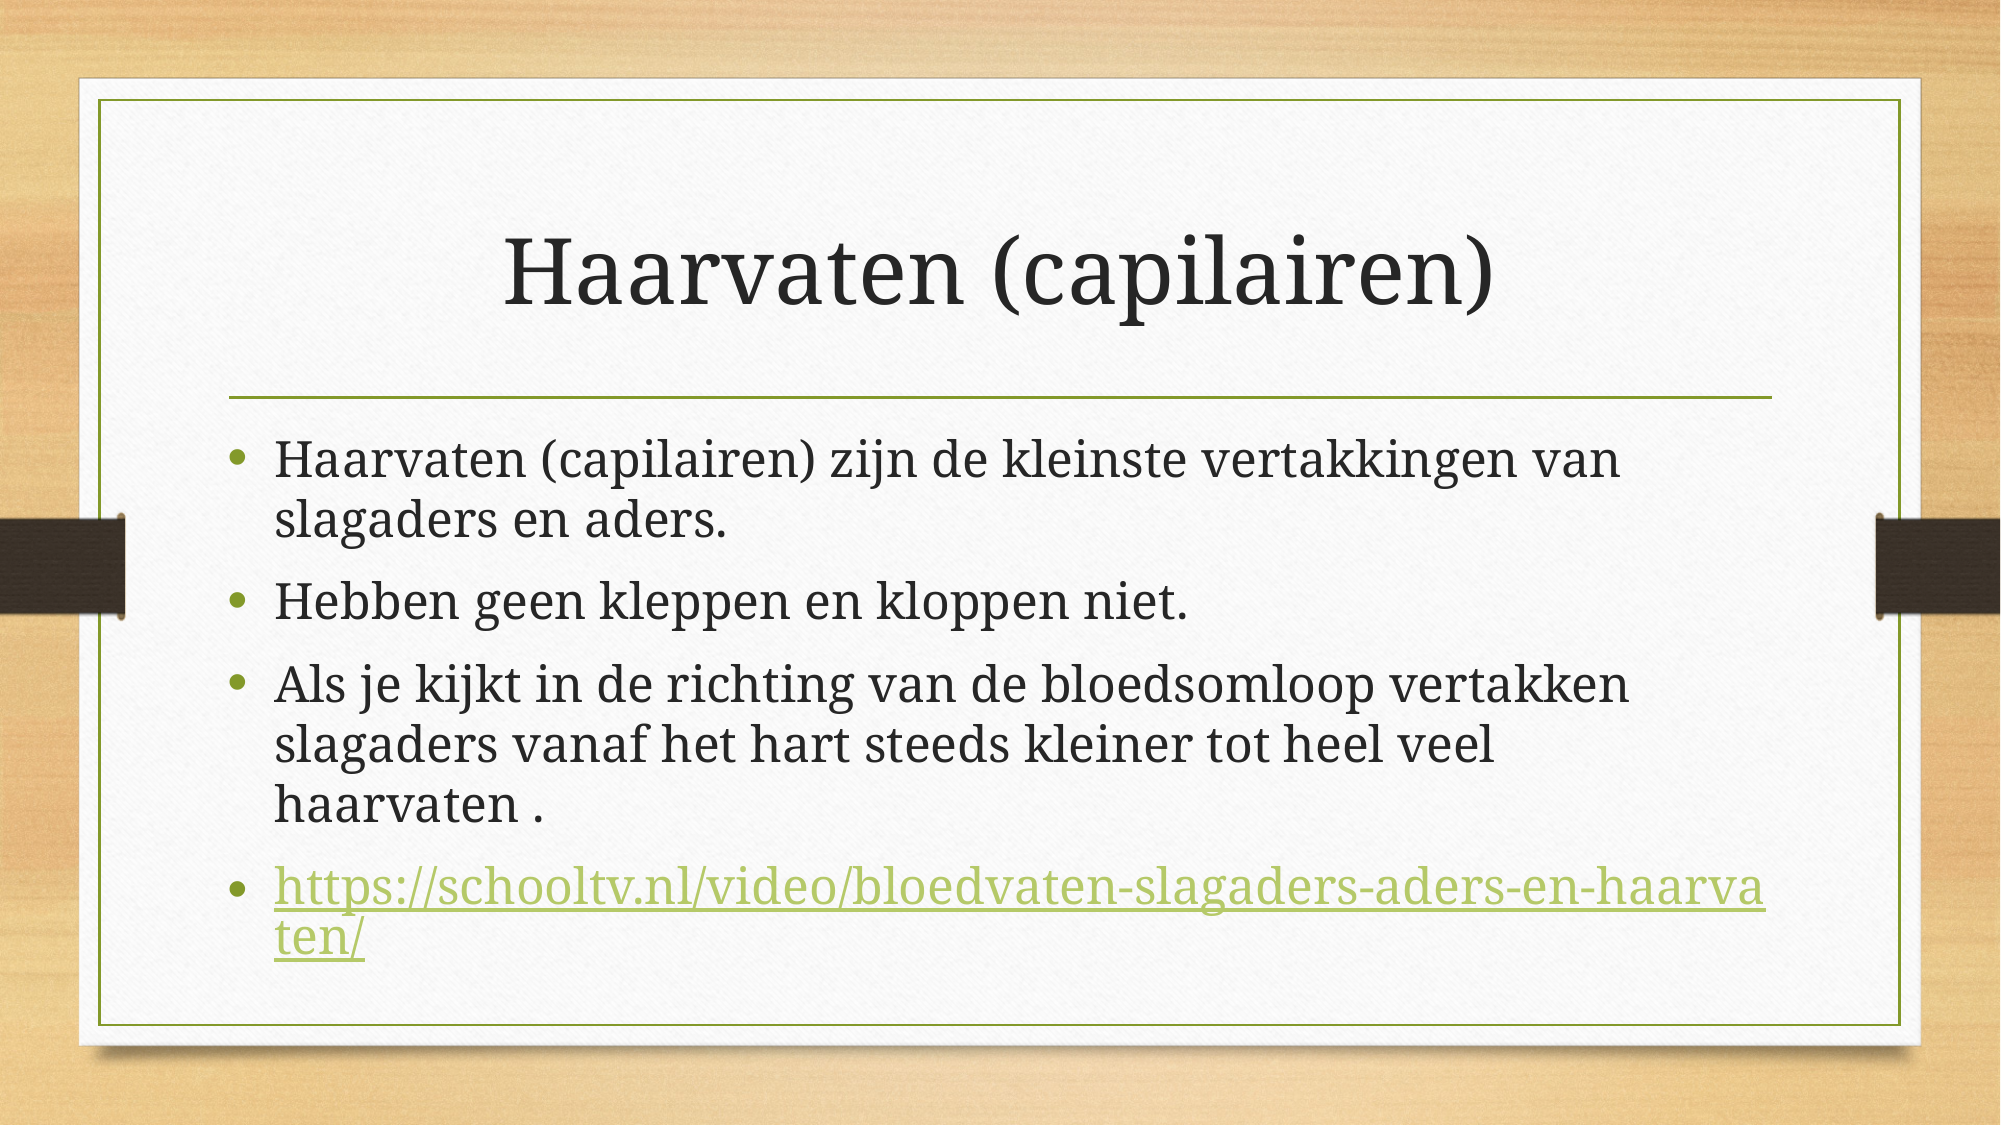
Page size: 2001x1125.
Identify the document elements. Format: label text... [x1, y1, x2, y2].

list Haarvaten (capilairen) zijn de kleinste vertakkingen van slagaders en aders. Hebben geen kleppen en kloppen niet. Als je kijkt in de richting van de bloedsomloop vertakken slagaders vanaf het hart steeds kleiner tot heel veel haarvaten . https://schooltv.nl/video/bloedvaten-slagaders-aders-en-haarvaten/ [212, 419, 1788, 964]
title Haarvaten (capilairen) [212, 161, 1788, 375]
picture [0, 0, 2001, 1125]
